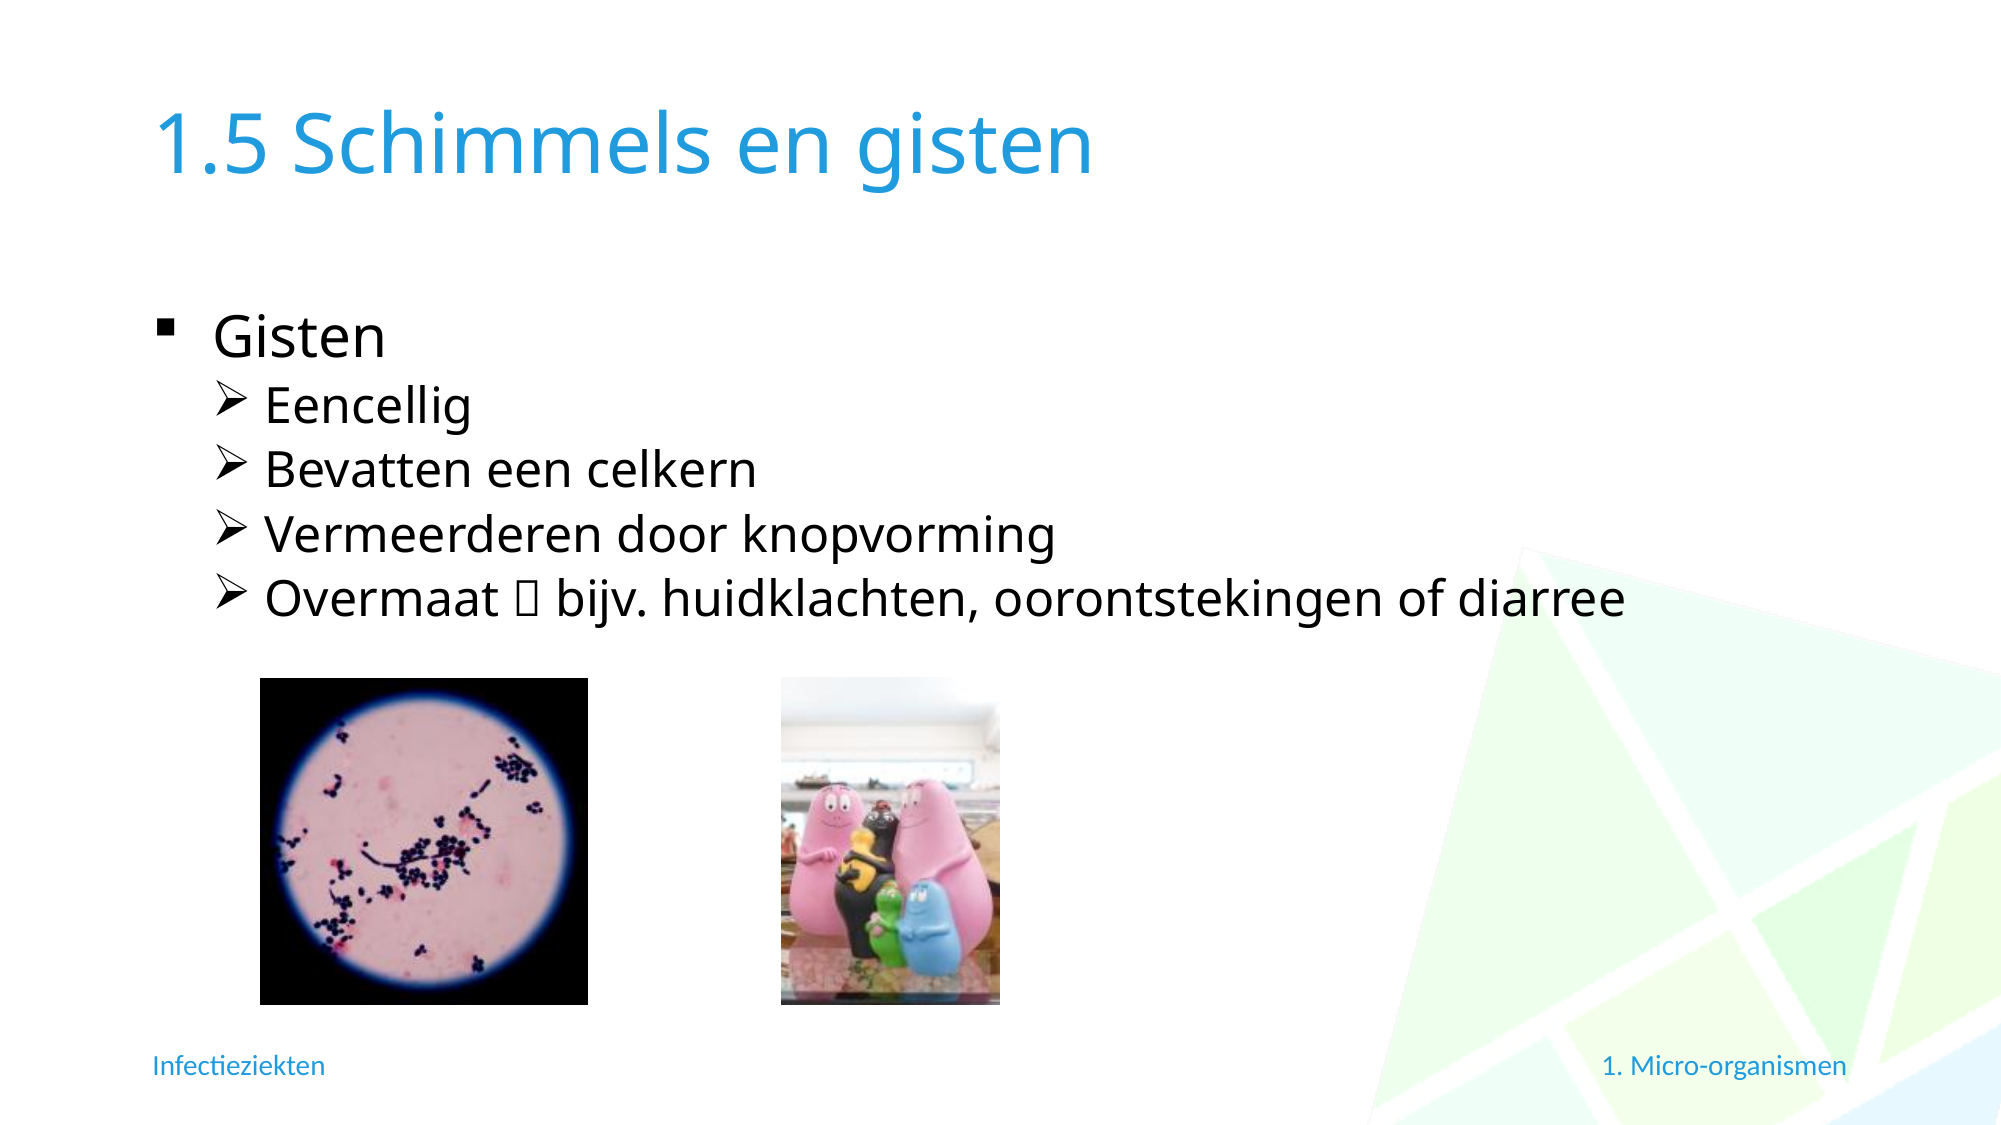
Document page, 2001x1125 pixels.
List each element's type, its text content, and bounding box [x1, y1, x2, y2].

title 1.5 Schimmels en gisten [137, 59, 1863, 234]
picture [260, 678, 588, 1005]
picture [781, 677, 1001, 1005]
list Gisten Eencellig Bevatten een celkern Vermeerderen door knopvorming Overmaat  bijv. huidklachten, oorontstekingen of diarree [137, 299, 1863, 1014]
list Infectieziekten [137, 1042, 588, 1103]
list 1. Micro-organismen [1412, 1042, 1863, 1103]
